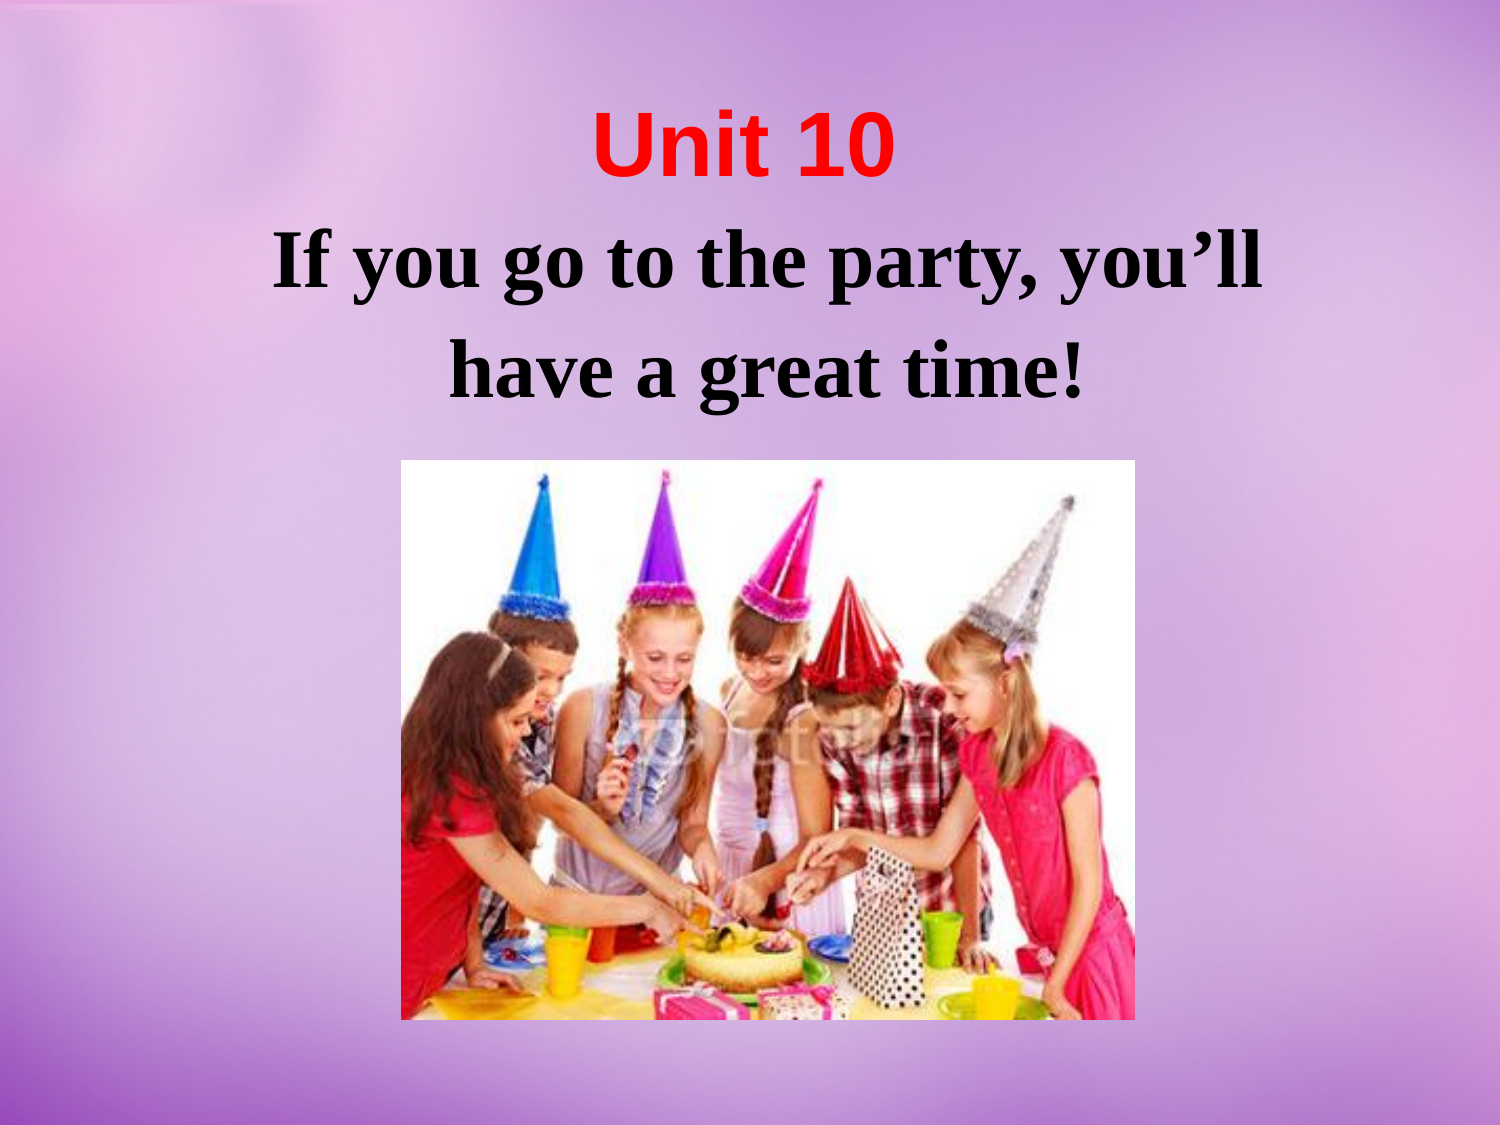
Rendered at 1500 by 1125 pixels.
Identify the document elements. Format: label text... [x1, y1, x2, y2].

text_box Unit 10 If you go to the party, you’ll have a great time! [183, 66, 1353, 456]
picture [0, 0, 1500, 1125]
